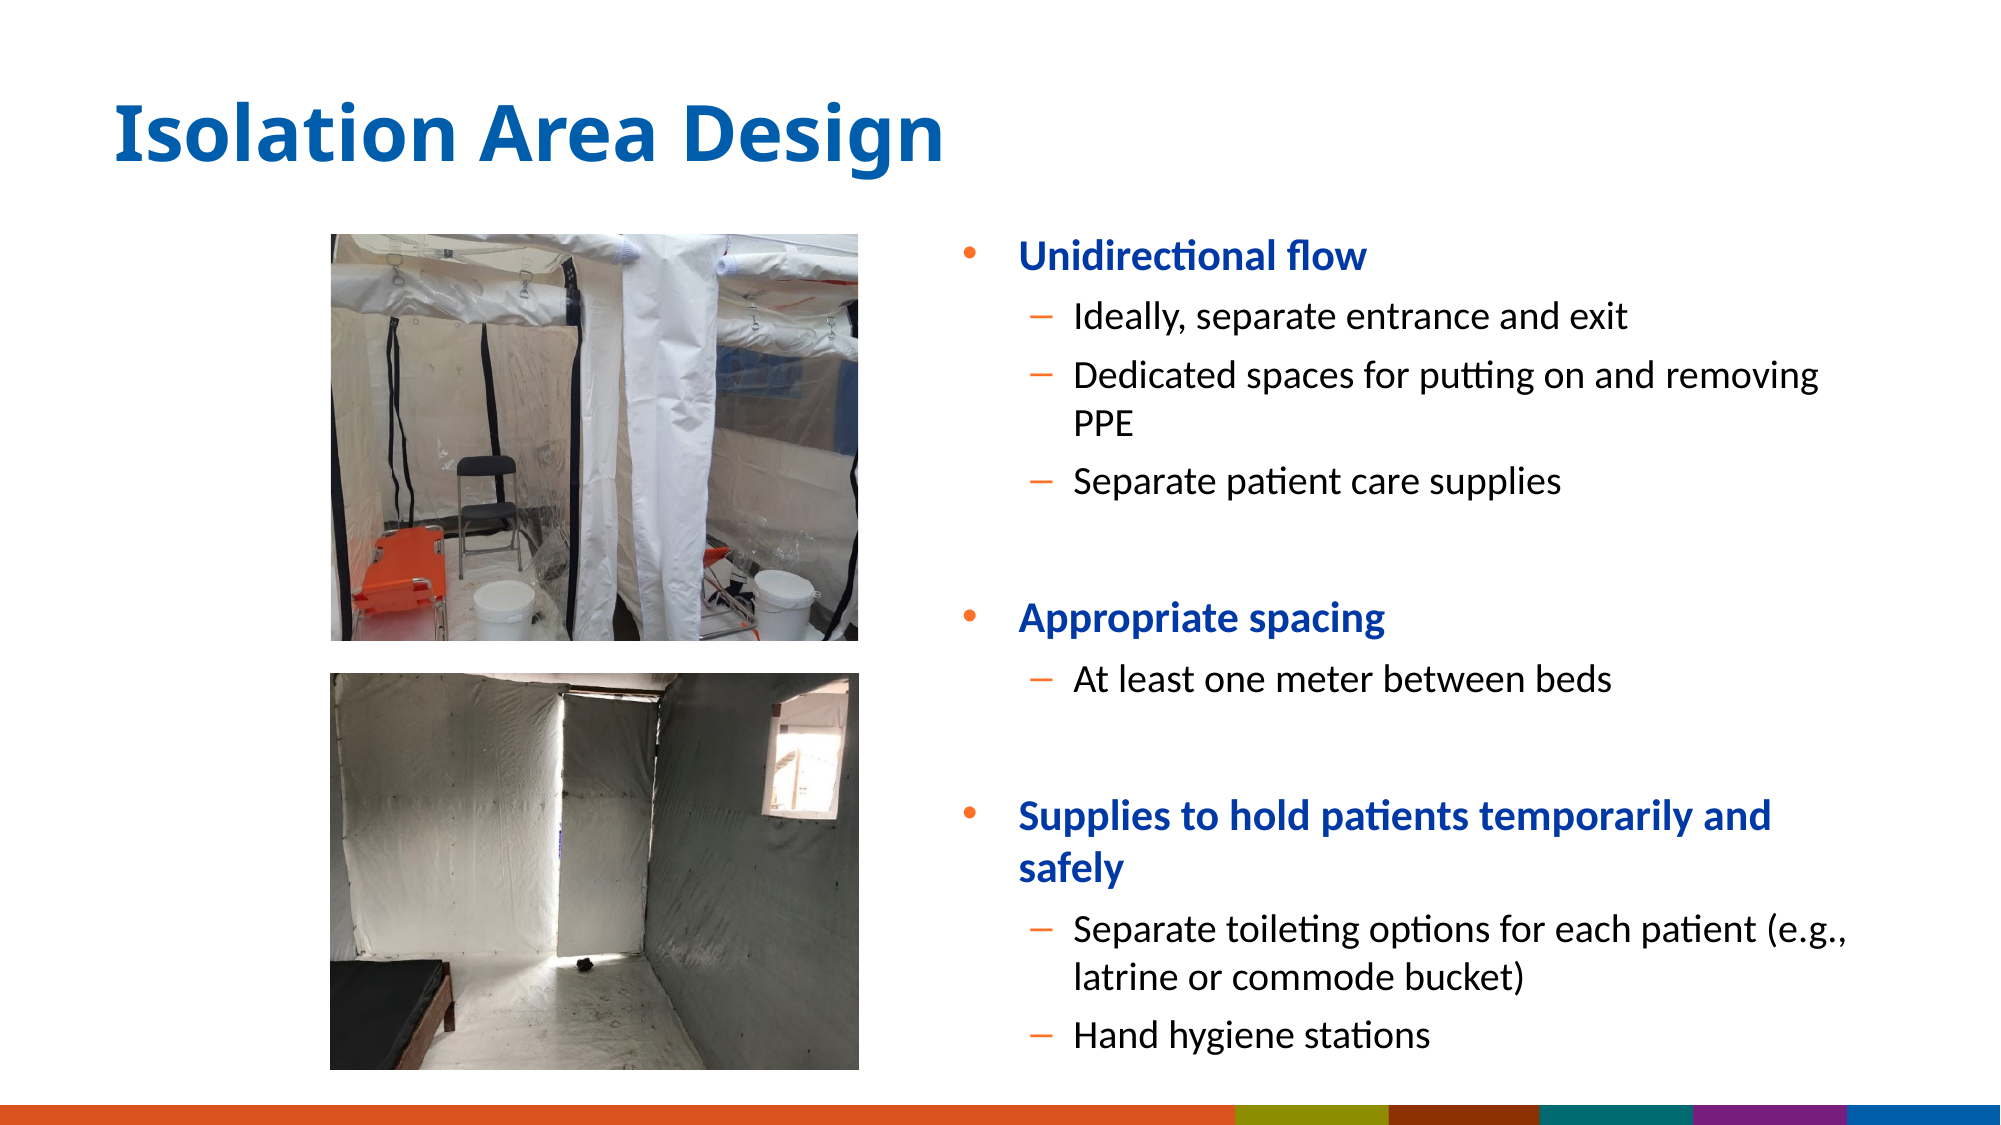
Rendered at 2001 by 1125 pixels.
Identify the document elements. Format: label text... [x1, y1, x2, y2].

title Isolation Area Design [99, 45, 1900, 185]
list Unidirectional flow Ideally, separate entrance and exit Dedicated spaces for putting on and removing PPE Separate patient care supplies Appropriate spacing At least one meter between beds Supplies to hold patients temporarily and safely Separate toileting options for each patient (e.g., latrine or commode bucket) Hand hygiene stations [947, 218, 1900, 1070]
picture [330, 673, 859, 1070]
picture [330, 233, 859, 641]
picture [0, 1105, 2000, 1125]
